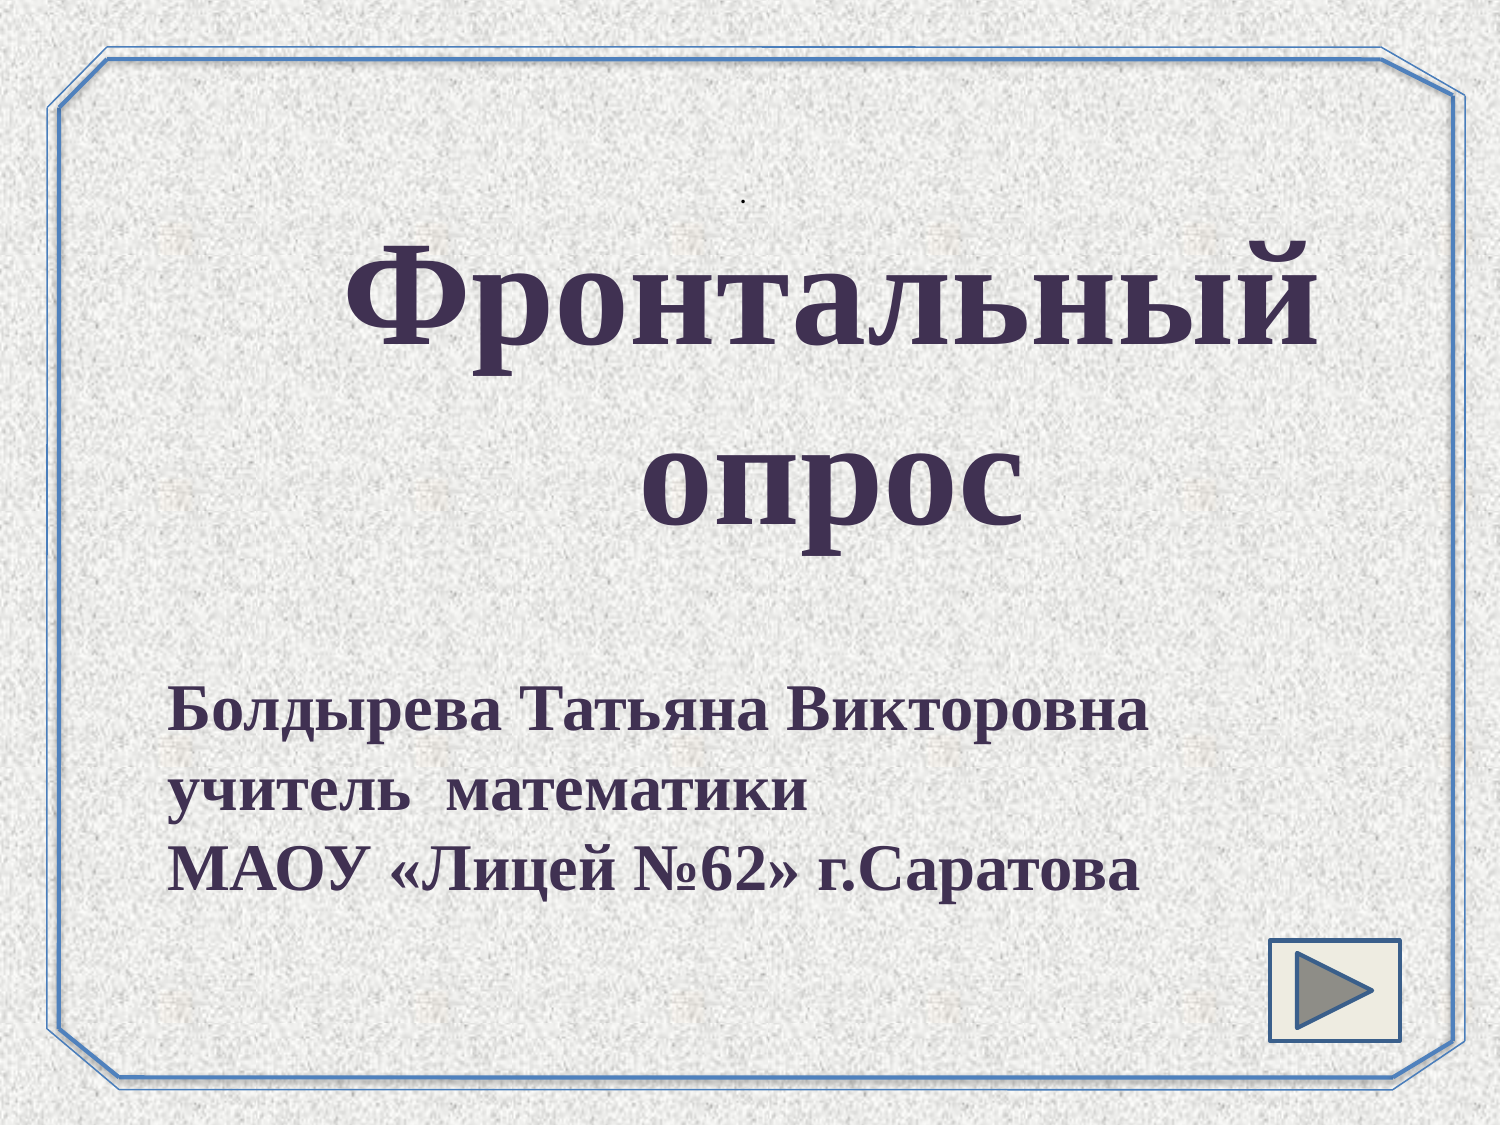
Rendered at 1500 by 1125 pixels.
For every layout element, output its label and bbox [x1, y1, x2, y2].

picture [0, 0, 1500, 1125]
text_box [46, 46, 1466, 1091]
